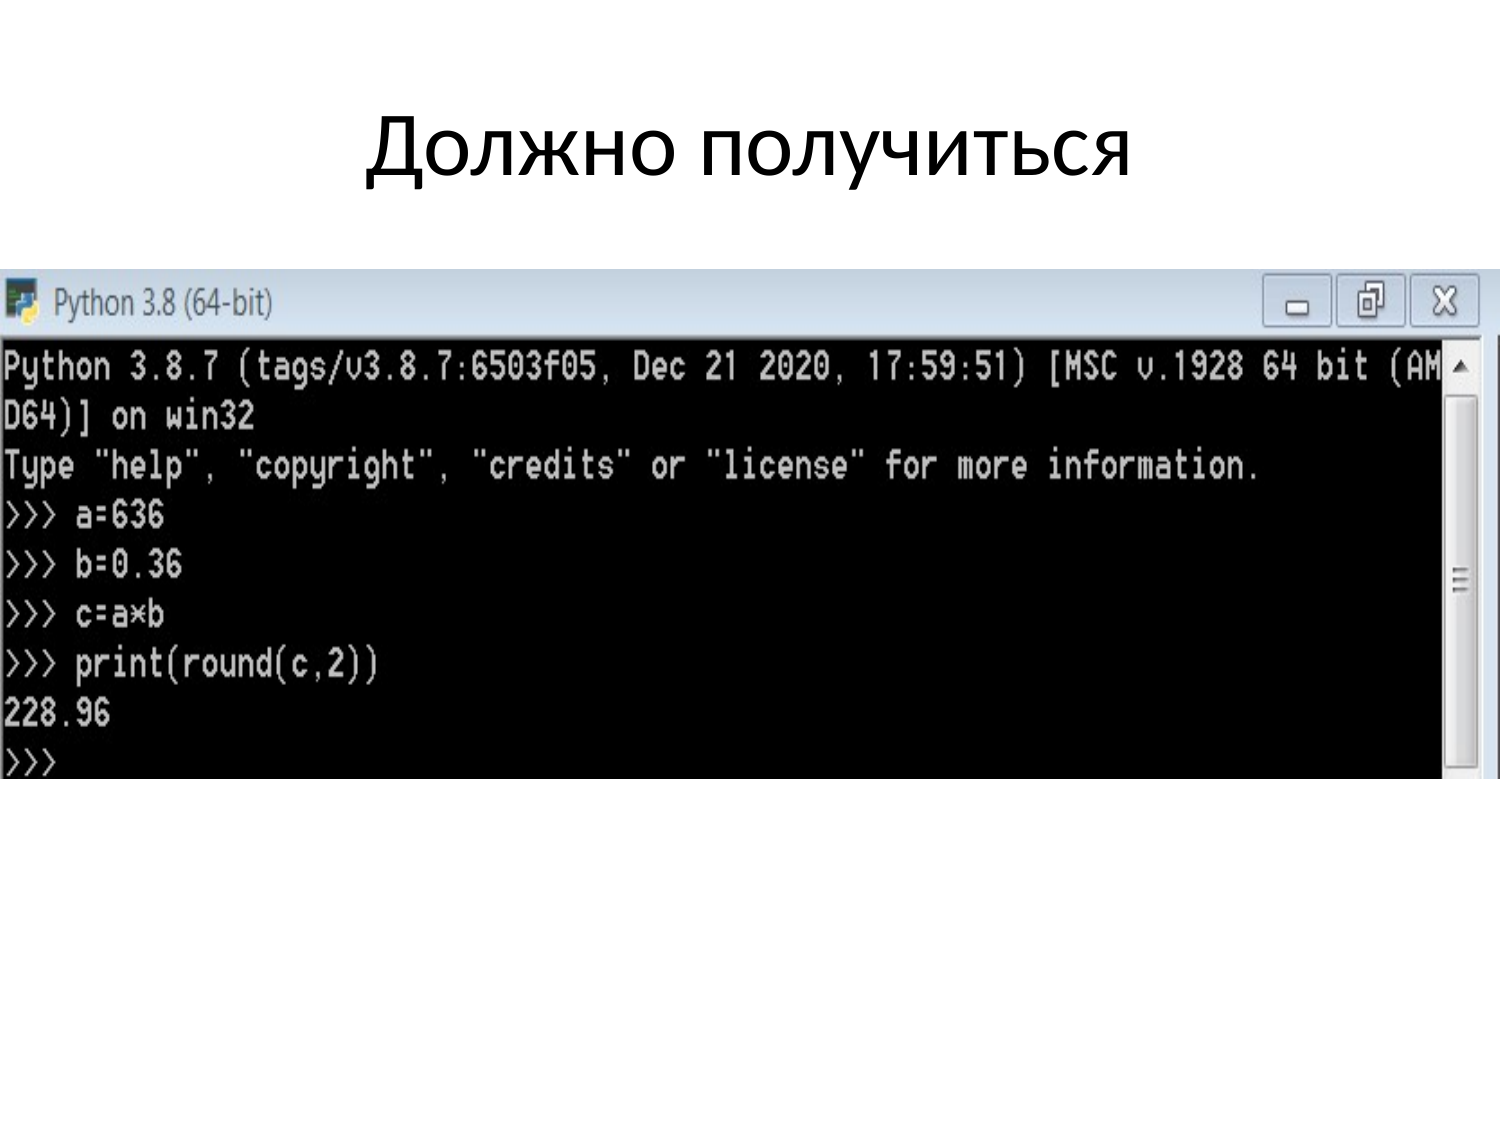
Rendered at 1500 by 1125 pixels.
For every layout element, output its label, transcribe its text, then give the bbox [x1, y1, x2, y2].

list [0, 269, 1500, 780]
title Должно получиться [75, 45, 1425, 233]
